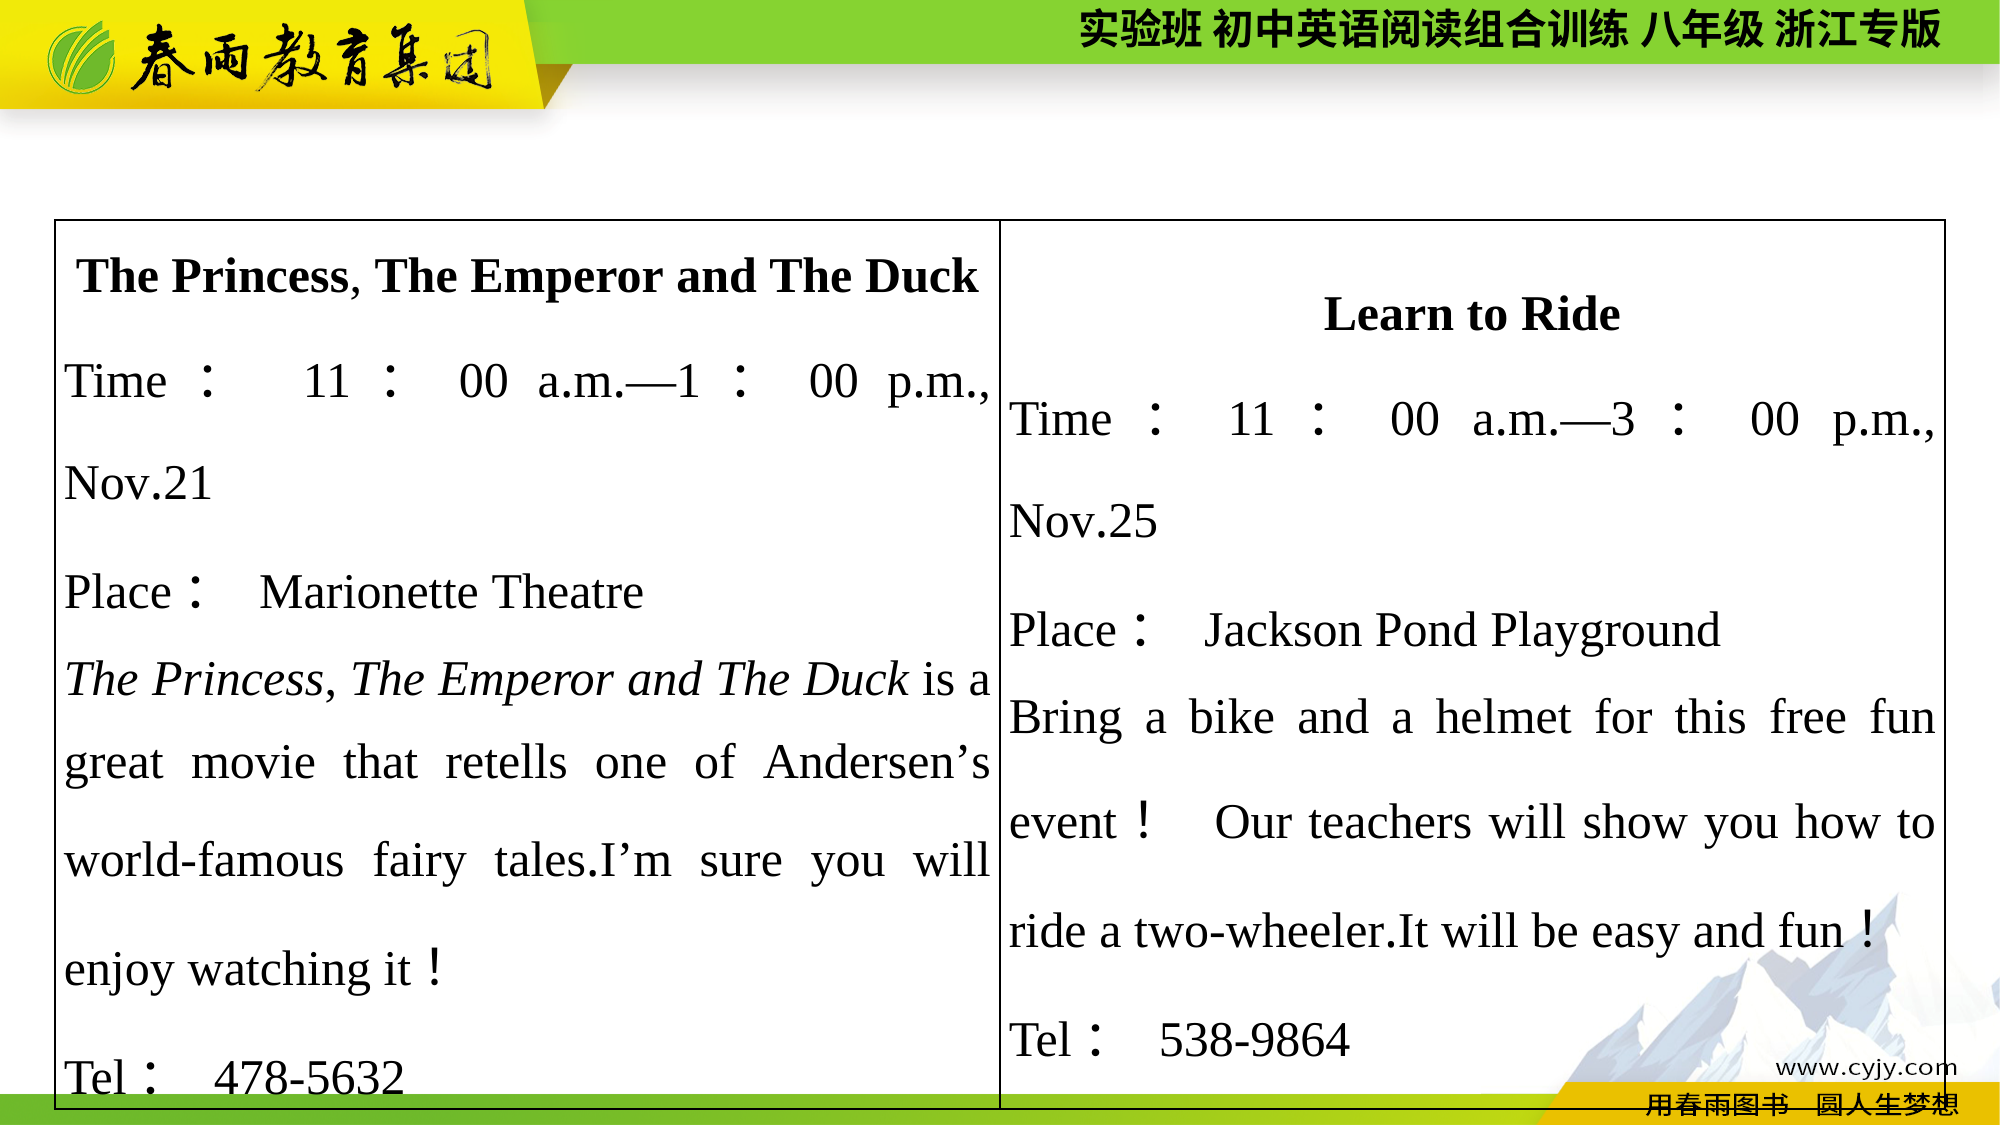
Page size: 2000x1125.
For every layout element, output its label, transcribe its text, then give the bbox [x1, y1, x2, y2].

picture [0, 0, 2000, 1125]
table_header Learn to Ride Time：11：00 a.m.—3：00 p.m., Nov.25 Place： Jackson Pond Playground Bring a bike and a helmet for this free fun event！ Our teachers will show you how to ride a two-wheeler.It will be easy and fun！ Tel： 538-9864 [1001, 221, 1944, 1108]
table_header The Princess, The Emperor and The Duck Time： 11：00 a.m.—1：00 p.m., Nov.21 Place： Marionette Theatre The Princess, The Emperor and The Duck is a great movie that retells one of Andersen’s world-famous fairy tales.I’m sure you will enjoy watching it！ Tel： 478-5632 [56, 221, 999, 1108]
